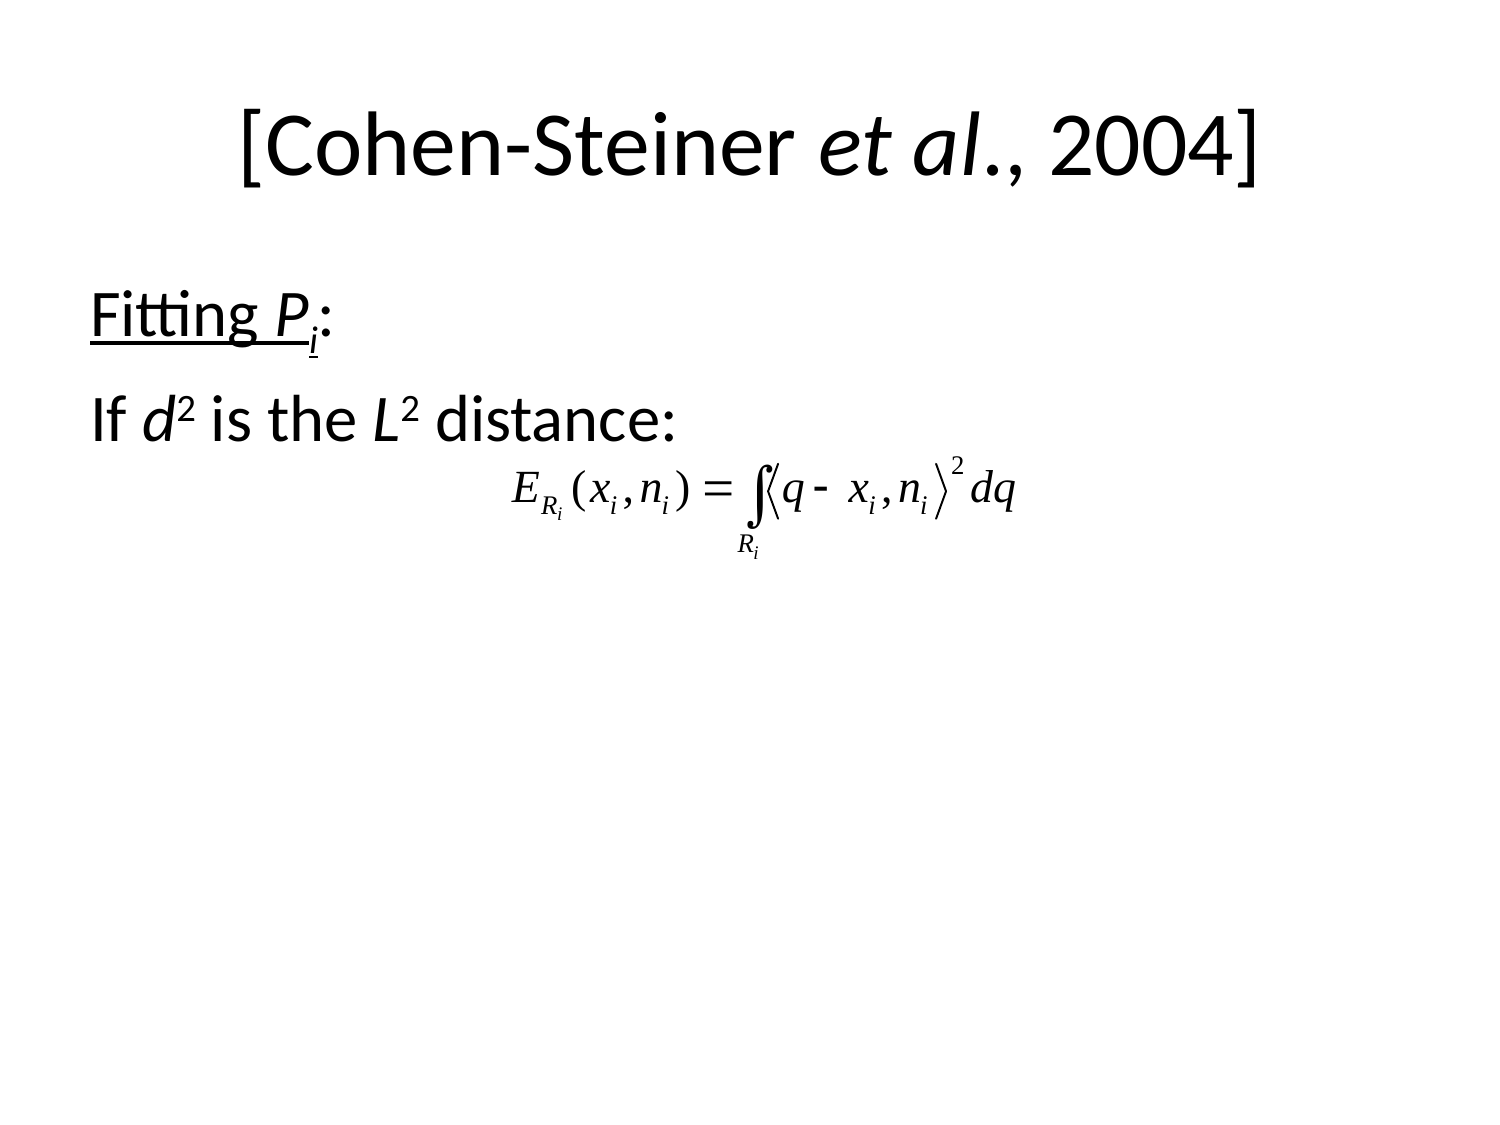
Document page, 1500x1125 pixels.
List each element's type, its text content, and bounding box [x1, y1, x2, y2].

list Fitting Pi: If d2 is the L2 distance: [75, 262, 1425, 1005]
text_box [503, 445, 1024, 568]
title [Cohen-Steiner et al., 2004] [75, 45, 1425, 233]
